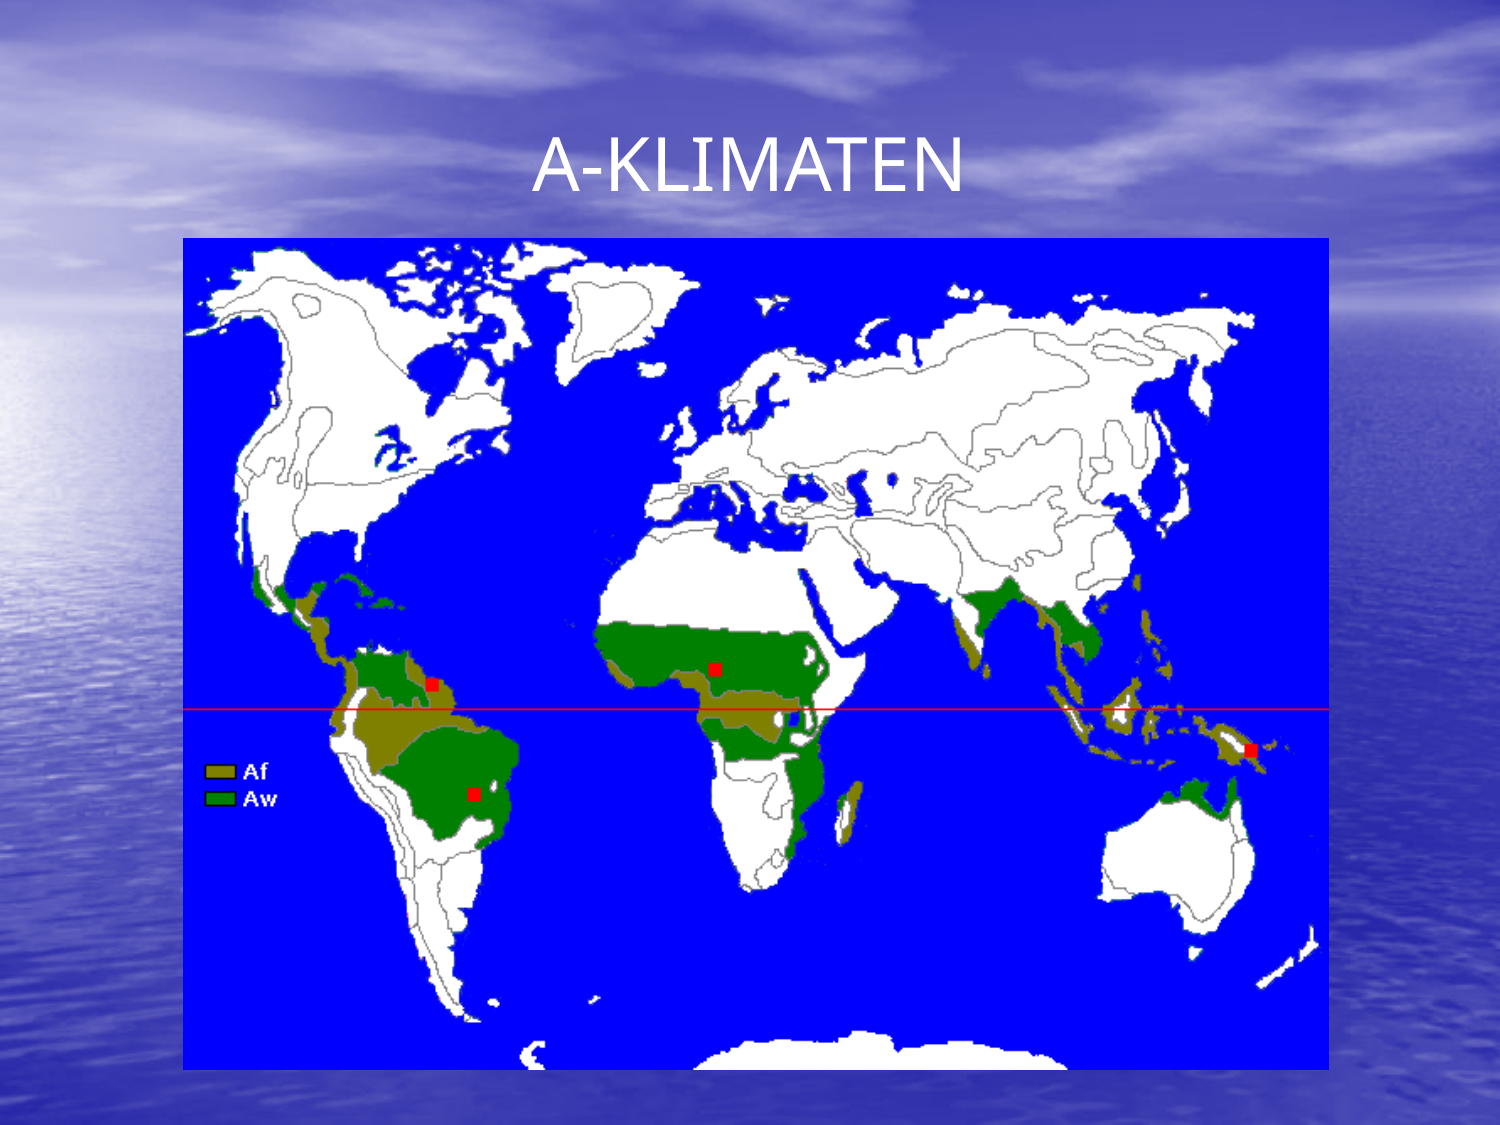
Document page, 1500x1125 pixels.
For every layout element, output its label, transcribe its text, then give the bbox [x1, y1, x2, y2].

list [182, 238, 1330, 1070]
title A-KLIMATEN [74, 47, 1426, 276]
